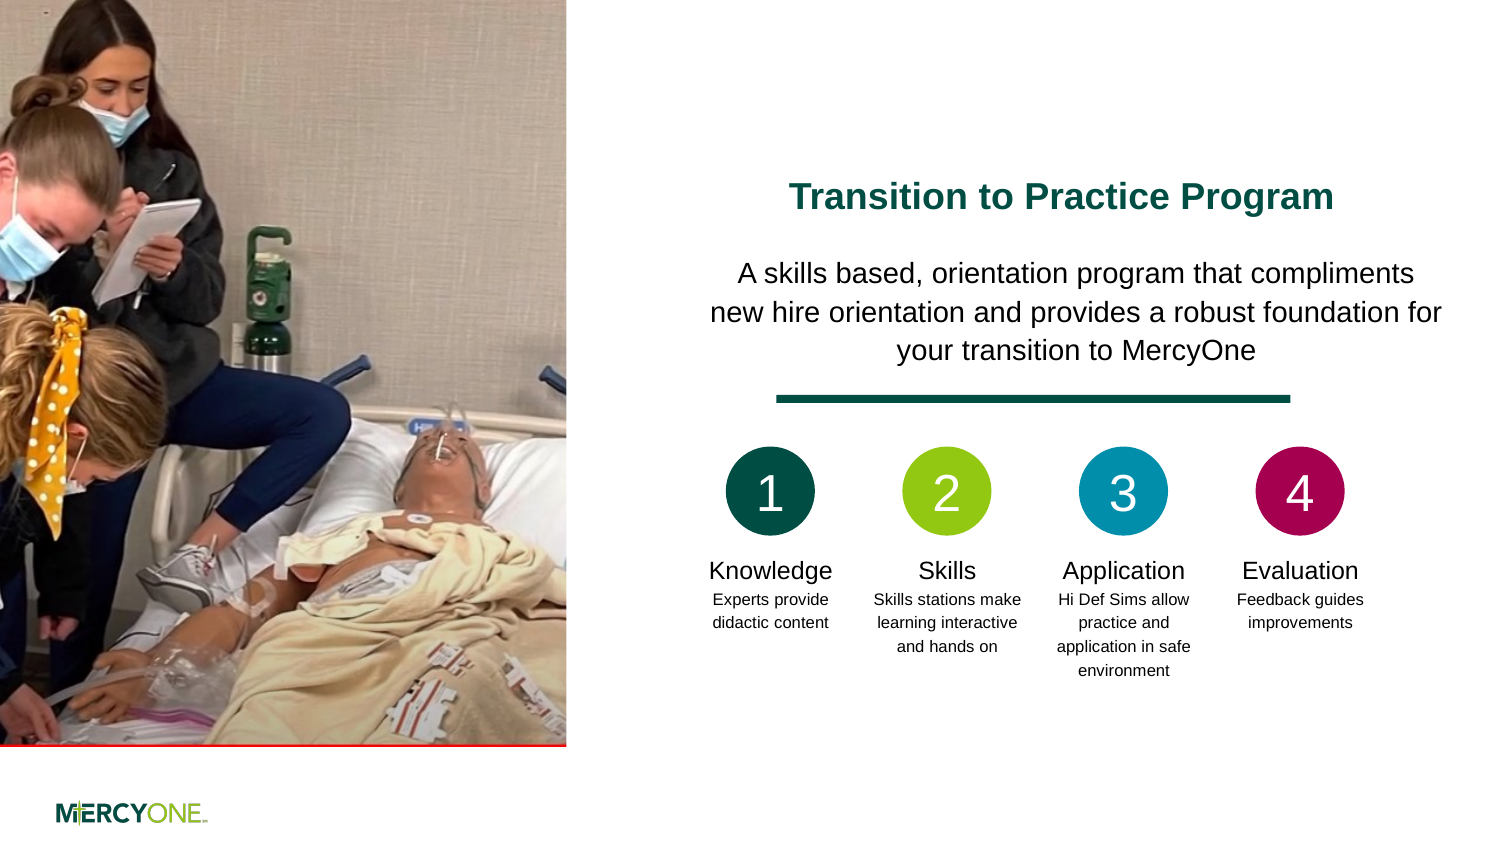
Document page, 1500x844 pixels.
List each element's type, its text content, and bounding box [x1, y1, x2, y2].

picture [0, 0, 567, 747]
picture [38, 782, 219, 844]
text_box 1 [725, 446, 815, 536]
text_box Skills Skills stations make learning interactive and hands on [860, 542, 1034, 662]
text_box Application Hi Def Sims allow practice and application in safe environment [1037, 542, 1211, 686]
text_box 2 [902, 446, 992, 536]
text_box Knowledge Experts provide didactic content [684, 542, 858, 638]
text_box Evaluation Feedback guides improvements [1214, 542, 1388, 638]
text_box 3 [1078, 446, 1169, 536]
text_box [776, 394, 1291, 403]
text_box 4 [1255, 446, 1345, 536]
text_box A skills based, orientation program that compliments new hire orientation and provides a robust foundation for your transition to MercyOne [698, 245, 1455, 373]
text_box Transition to Practice Program [698, 161, 1425, 223]
